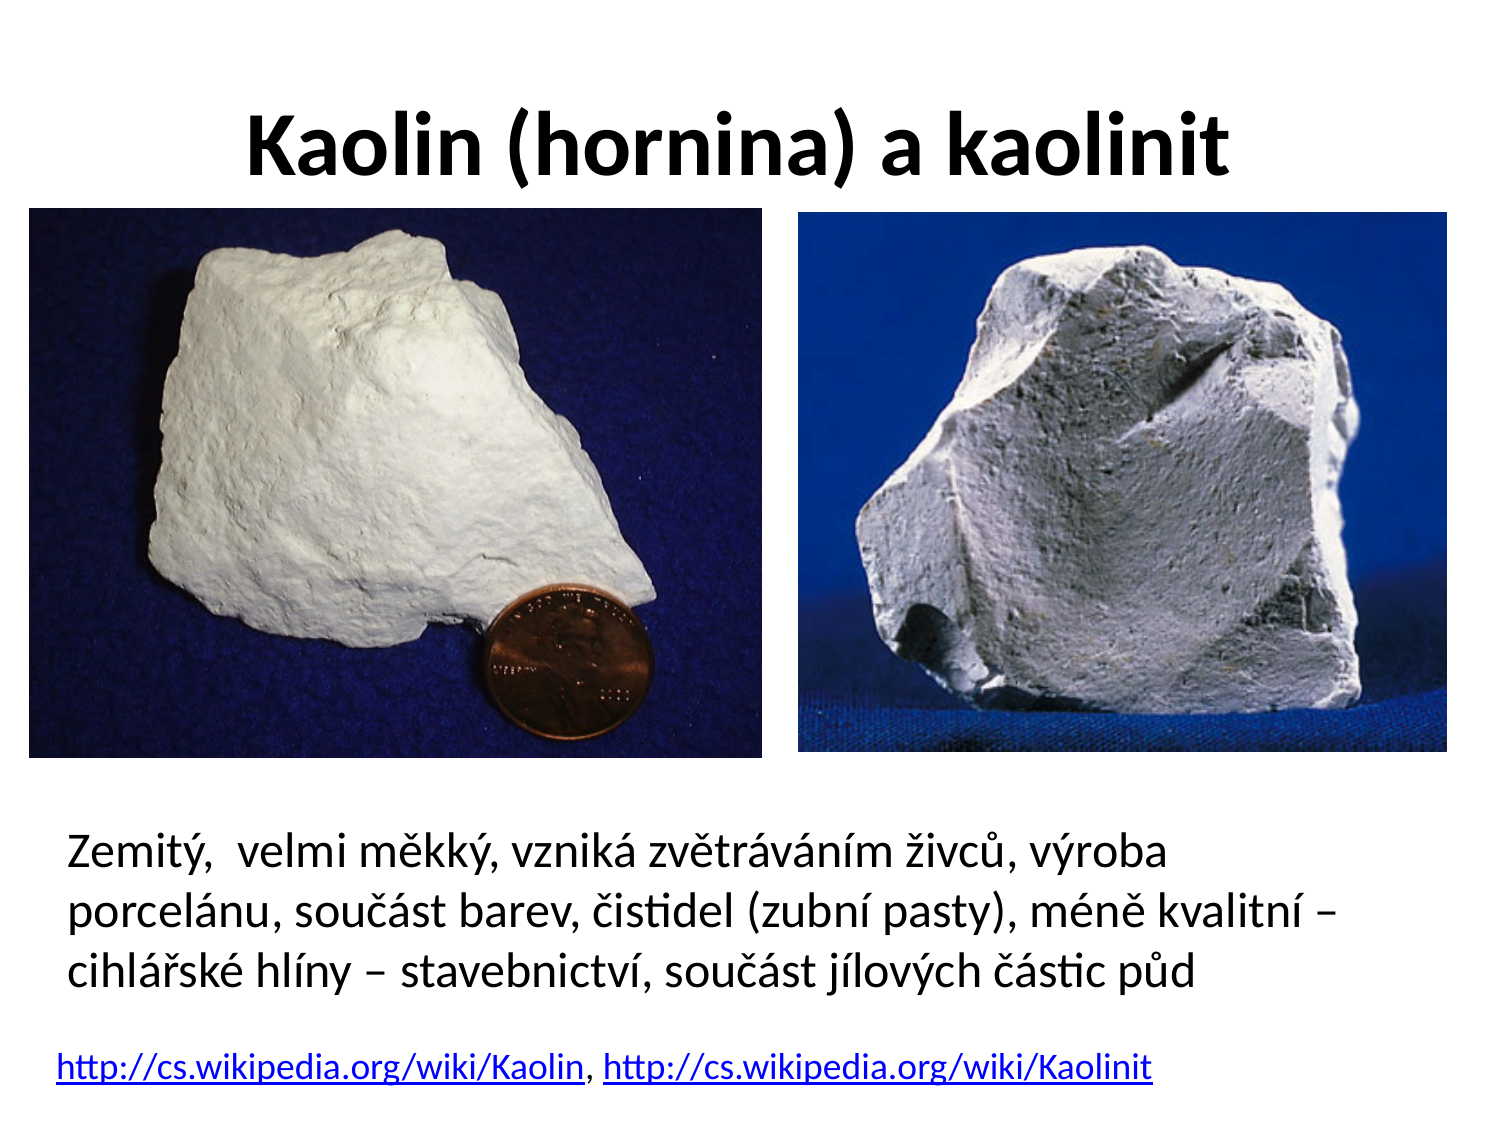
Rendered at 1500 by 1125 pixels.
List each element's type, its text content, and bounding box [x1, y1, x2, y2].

text_box Zemitý, velmi měkký, vzniká zvětráváním živců, výroba porcelánu, součást barev, čistidel (zubní pasty), méně kvalitní – cihlářské hlíny – stavebnictví, součást jílových částic půd [53, 810, 1376, 1006]
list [29, 207, 763, 758]
title Kaolin (hornina) a kaolinit [75, 45, 1425, 233]
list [798, 212, 1448, 752]
text_box http://cs.wikipedia.org/wiki/Kaolin, http://cs.wikipedia.org/wiki/Kaolinit [41, 1034, 1471, 1095]
